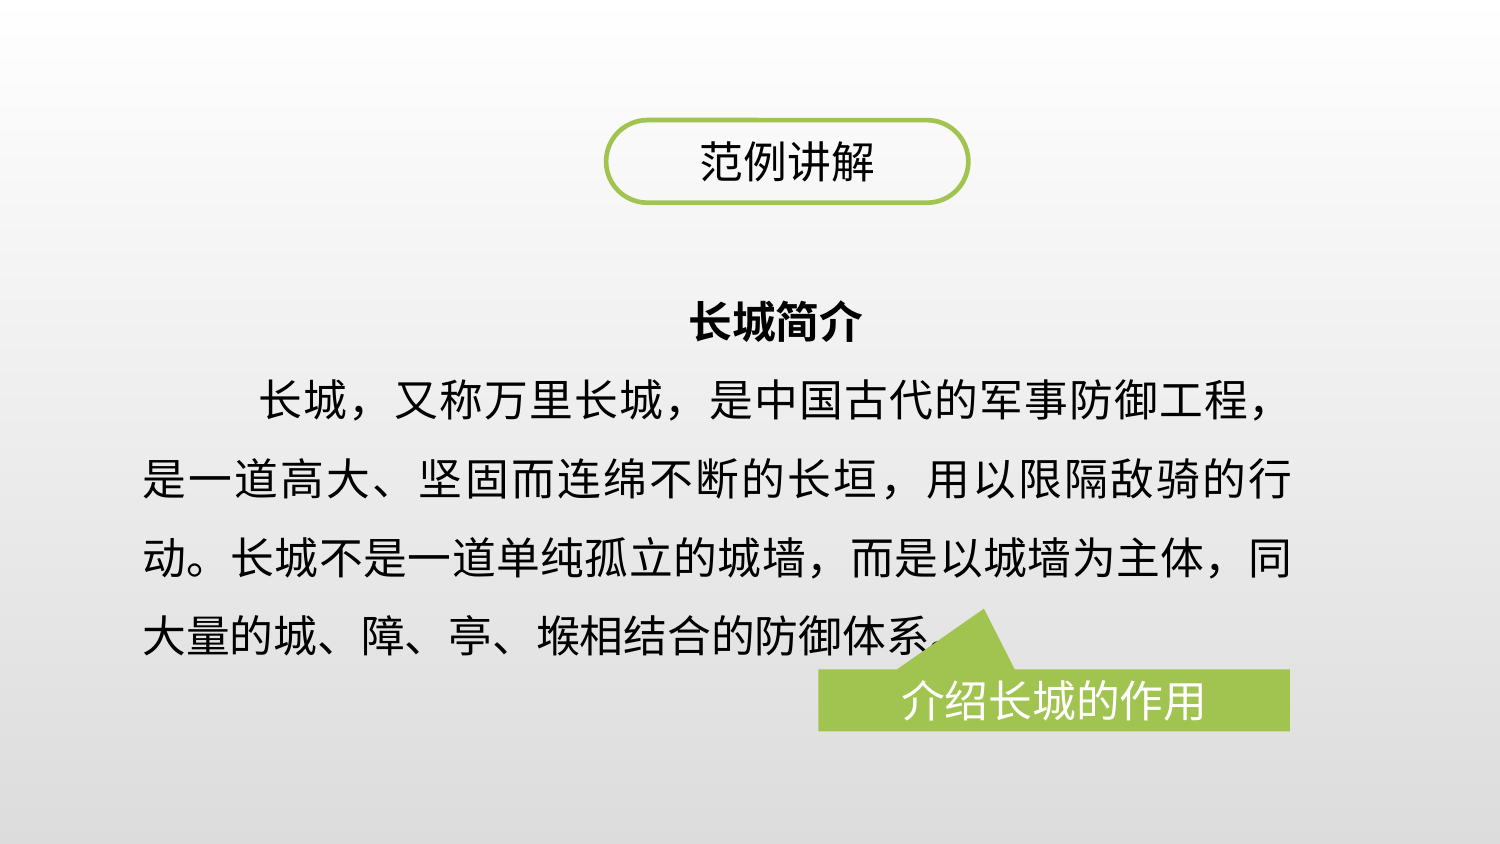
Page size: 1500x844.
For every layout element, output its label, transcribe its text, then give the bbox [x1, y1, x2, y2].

text_box 范例讲解 [605, 119, 970, 204]
text_box 长城简介 长城，又称万里长城，是中国古代的军事防御工程，是一道高大、坚固而连绵不断的长垣，用以限隔敌骑的行动。长城不是一道单纯孤立的城墙，而是以城墙为主体，同大量的城、障、亭、堠相结合的防御体系。 [130, 262, 1304, 746]
text_box 介绍长城的作用 [817, 607, 1291, 732]
